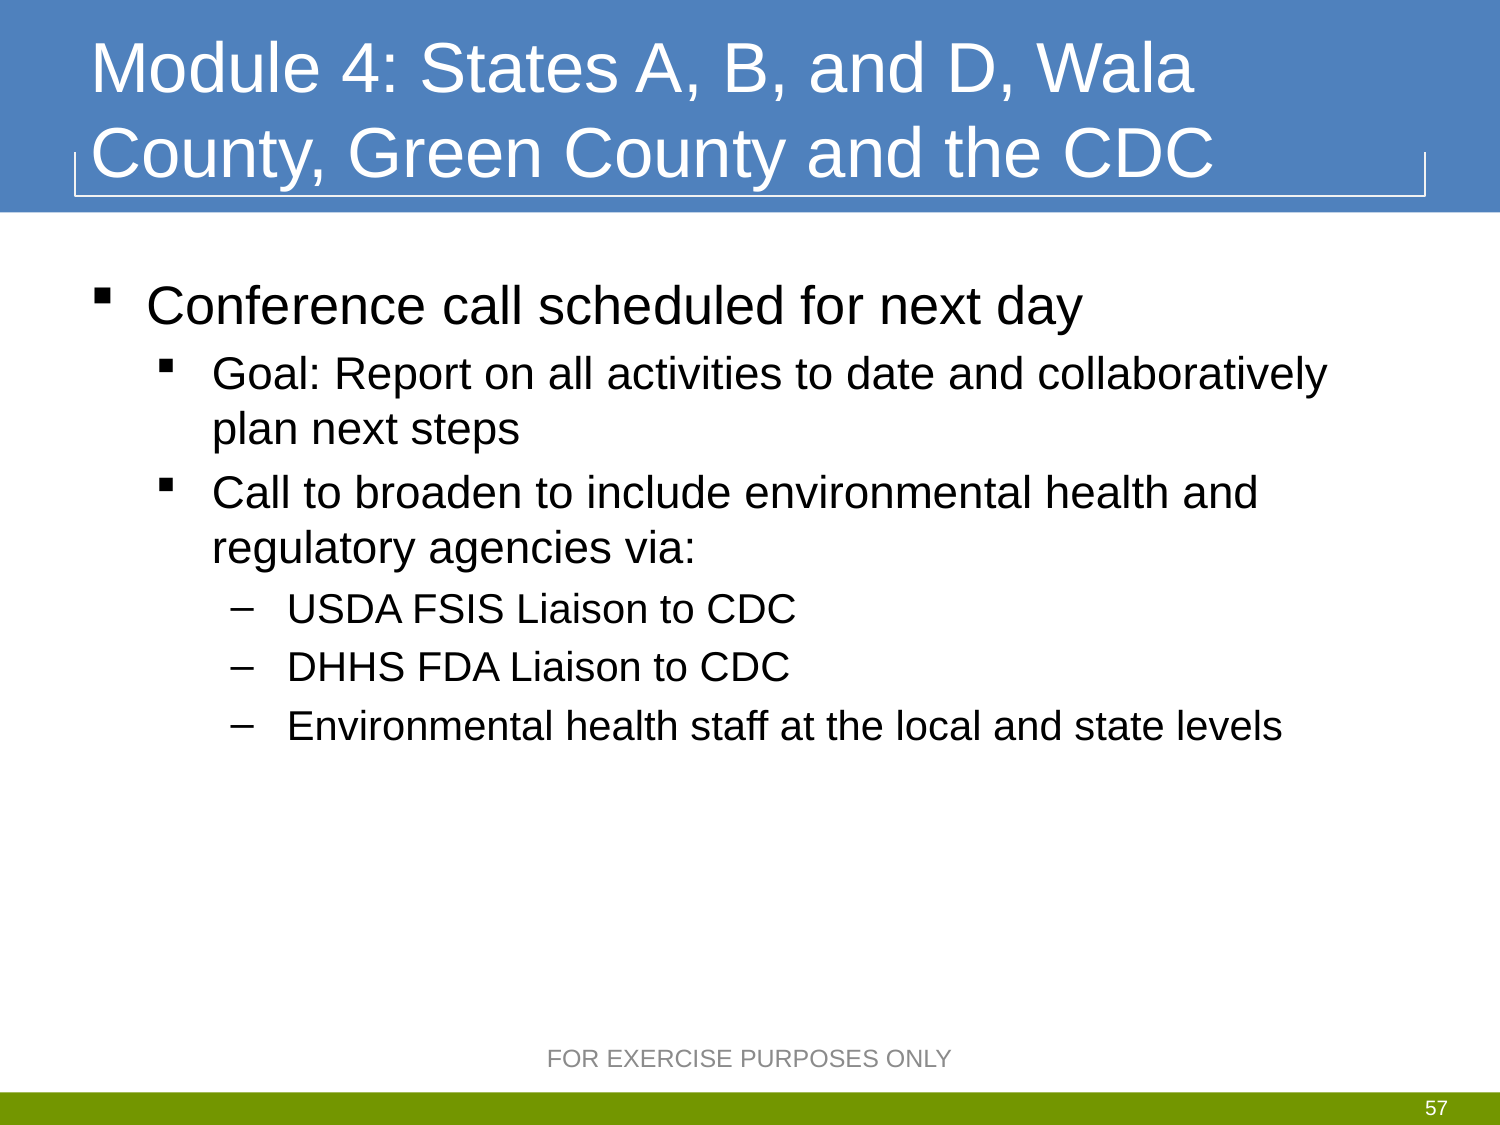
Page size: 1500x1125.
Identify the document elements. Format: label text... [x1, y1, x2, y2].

title Module 4: States A, B, and D, Wala County, Green County and the CDC [74, 12, 1426, 201]
list Conference call scheduled for next day Goal: Report on all activities to date and collaboratively plan next steps Call to broaden to include environmental health and regulatory agencies via: USDA FSIS Liaison to CDC DHHS FDA Liaison to CDC Environmental health staff at the local and state levels [74, 262, 1426, 1006]
footer FOR EXERCISE PURPOSES ONLY [512, 1042, 988, 1103]
